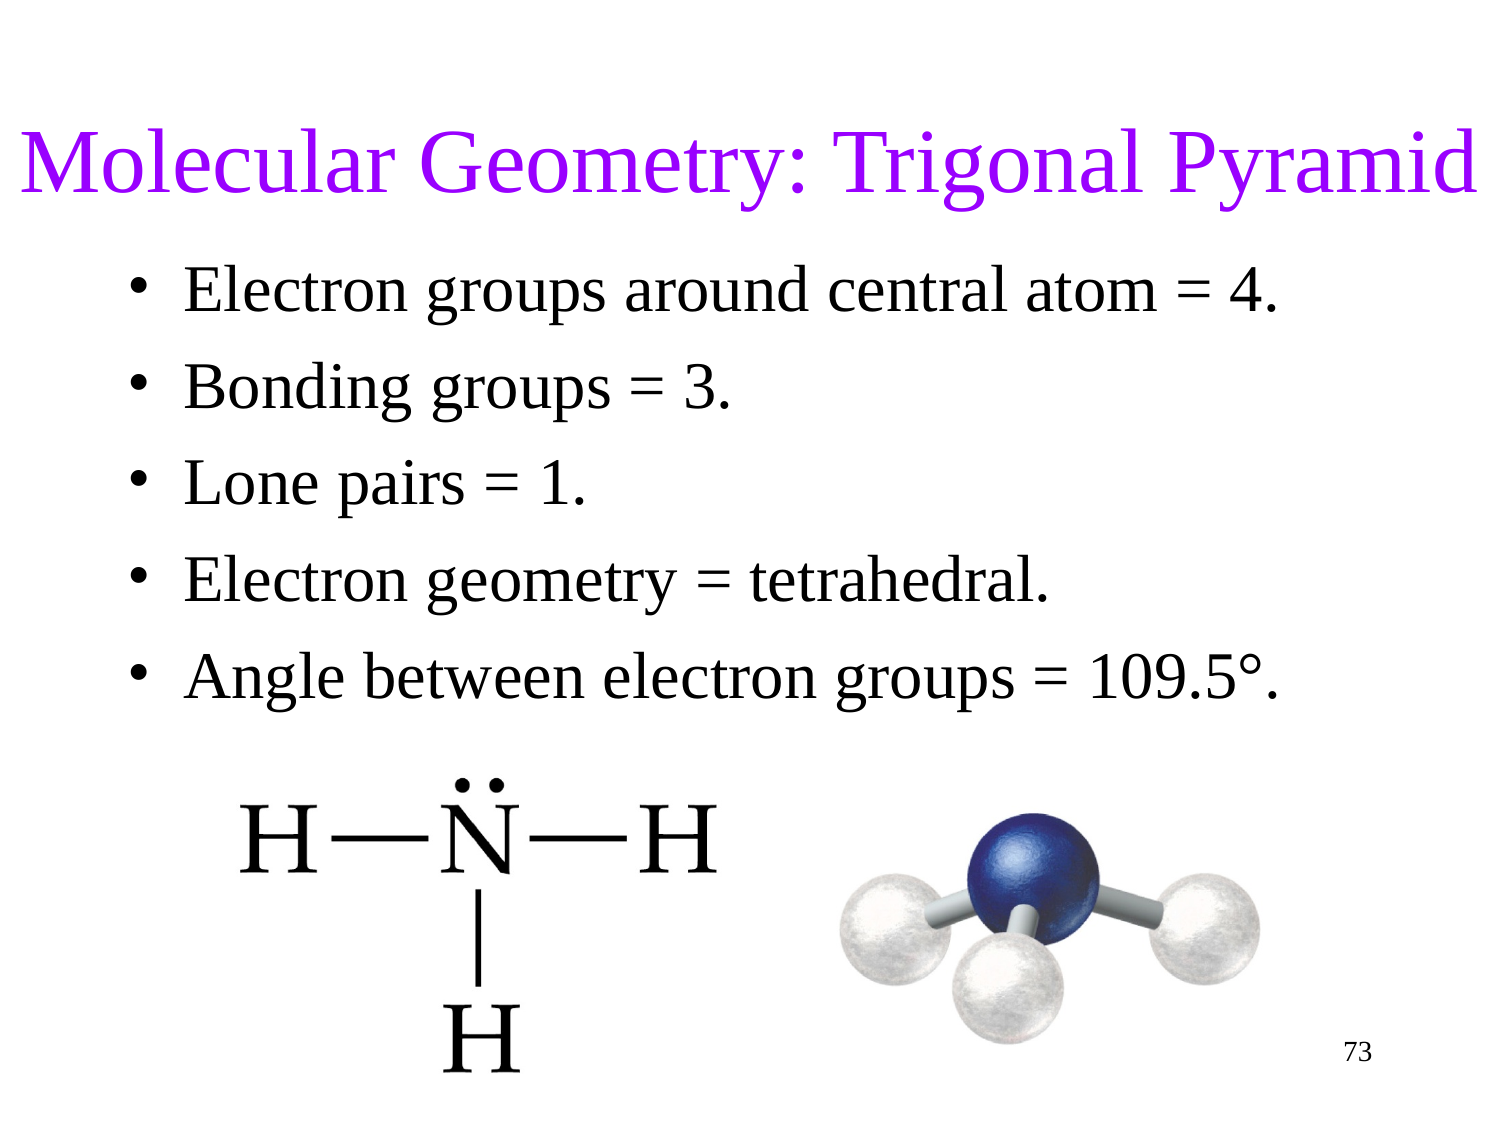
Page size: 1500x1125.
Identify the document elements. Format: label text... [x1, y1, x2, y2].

text_box Electron groups around central atom = 4. Bonding groups = 3. Lone pairs = 1. Electron geometry = tetrahedral. Angle between electron groups = 109.5°. [112, 237, 1388, 750]
text_box Molecular Geometry: Trigonal Pyramid [0, 62, 1500, 250]
text_box <number> [1074, 1024, 1388, 1100]
picture [224, 762, 1275, 1082]
